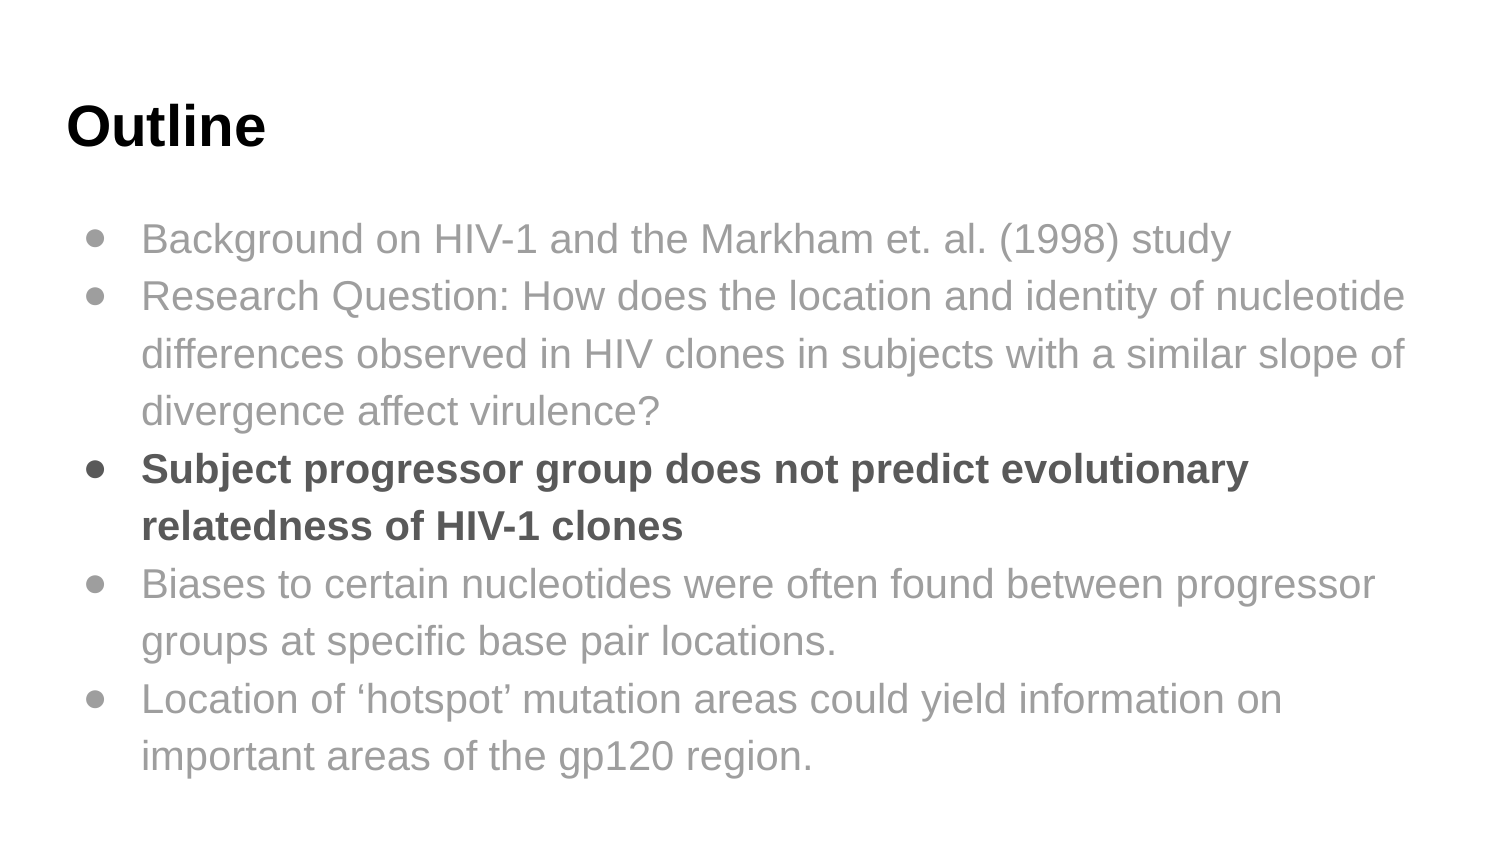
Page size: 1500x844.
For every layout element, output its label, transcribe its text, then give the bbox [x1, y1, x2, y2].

title Outline [51, 72, 1449, 167]
list Background on HIV-1 and the Markham et. al. (1998) study Research Question: How does the location and identity of nucleotide differences observed in HIV clones in subjects with a similar slope of divergence affect virulence? Subject progressor group does not predict evolutionary relatedness of HIV-1 clones Biases to certain nucleotides were often found between progressor groups at specific base pair locations. Location of ‘hotspot’ mutation areas could yield information on important areas of the gp120 region. [51, 189, 1449, 750]
